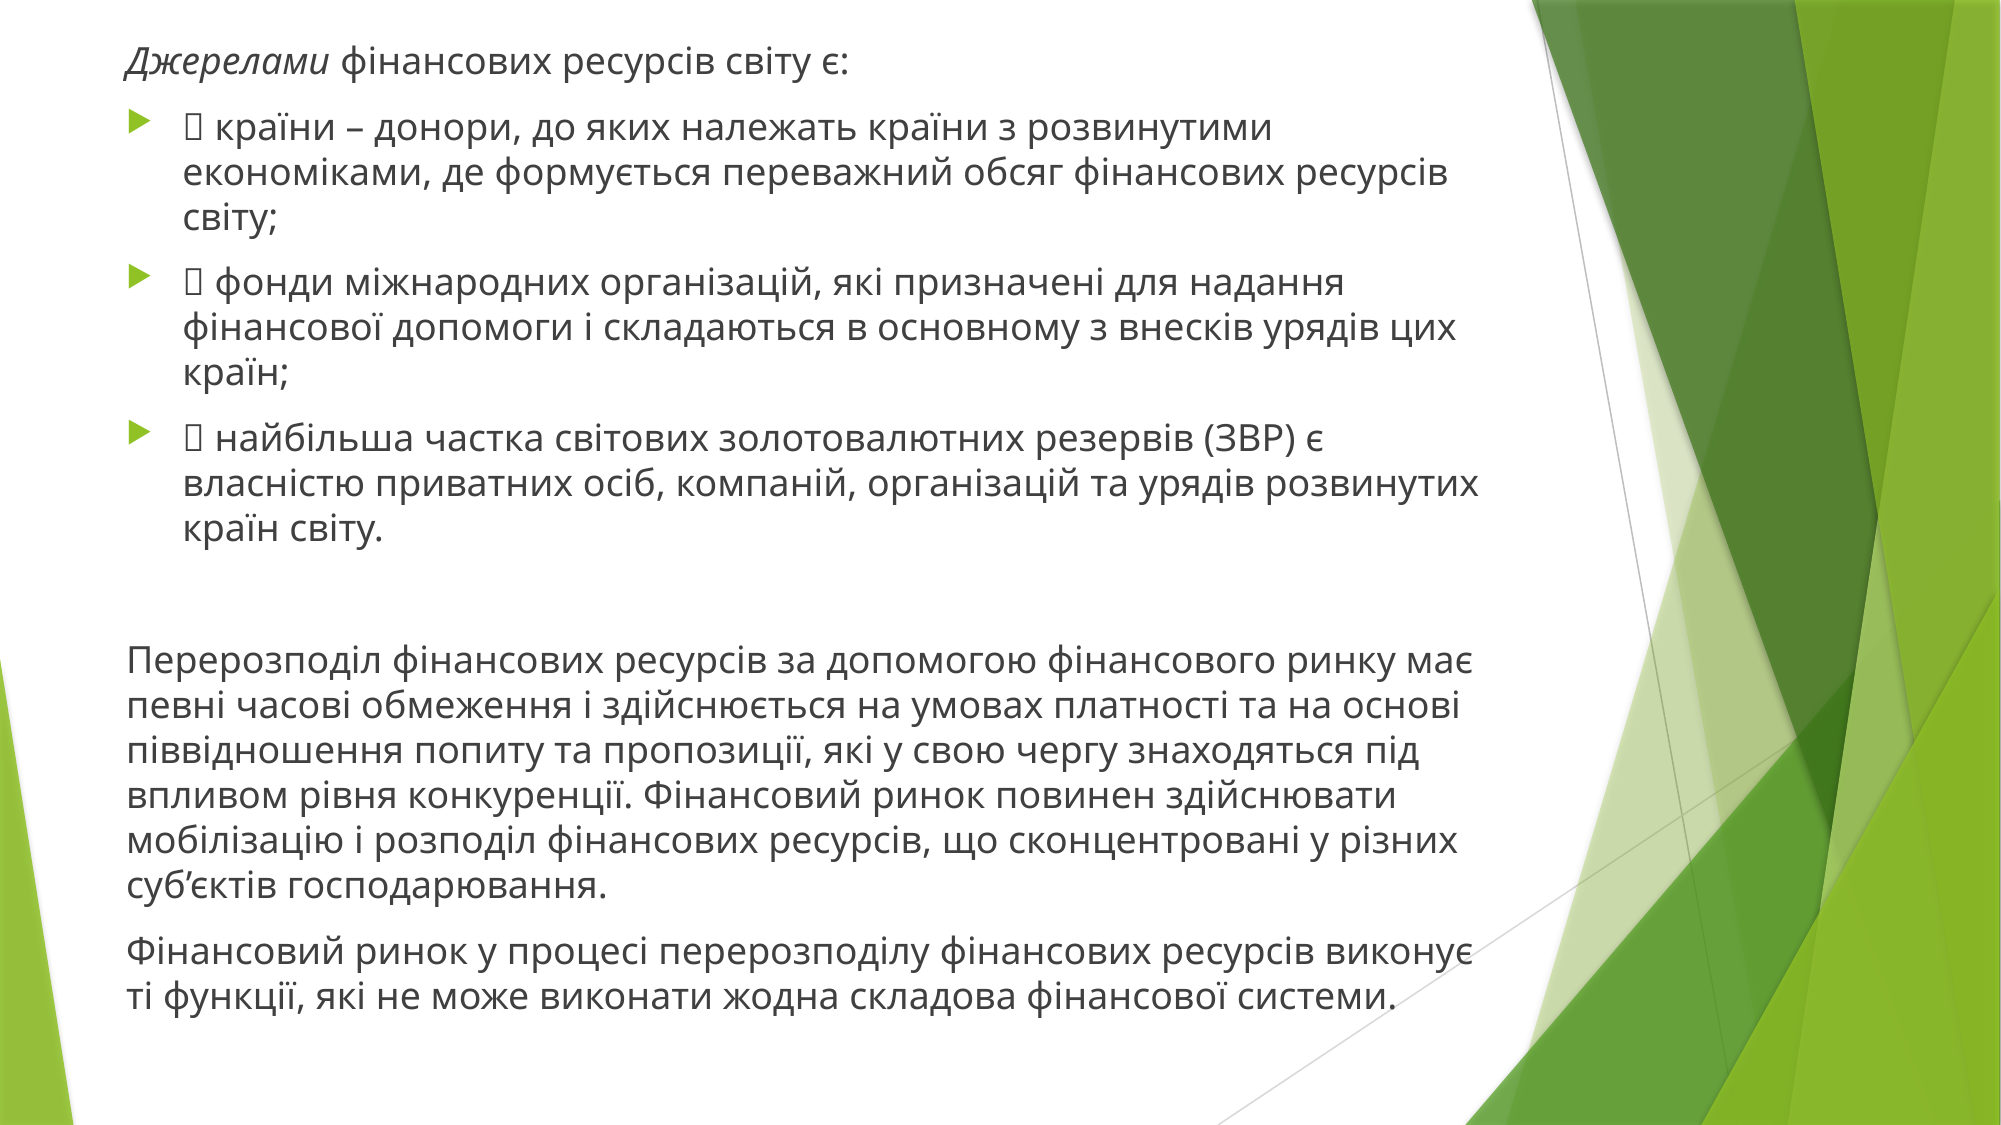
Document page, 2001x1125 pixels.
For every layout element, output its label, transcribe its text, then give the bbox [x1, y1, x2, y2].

list Джерелами фінансових ресурсів світу є:  країни – донори, до яких належать країни з розвинутими економіками, де формується переважний обсяг фінансових ресурсів світу;  фонди міжнародних організацій, які призначені для надання фінансової допомоги і складаються в основному з внесків урядів цих країн;  найбільша частка світових золотовалютних резервів (ЗВР) є власністю приватних осіб, компаній, організацій та урядів розвинутих країн світу. Перерозподіл фінансових ресурсів за допомогою фінансового ринку має певні часові обмеження і здійснюється на умовах платності та на основі піввідношення попиту та пропозиції, які у свою чергу знаходяться під впливом рівня конкуренції. Фінансовий ринок повинен здійснювати мобілізацію і розподіл фінансових ресурсів, що сконцентровані у різних суб’єктів господарювання. Фінансовий ринок у процесі перерозподілу фінансових ресурсів виконує ті функції, які не може виконати жодна складова фінансової системи. [111, 29, 1522, 1066]
